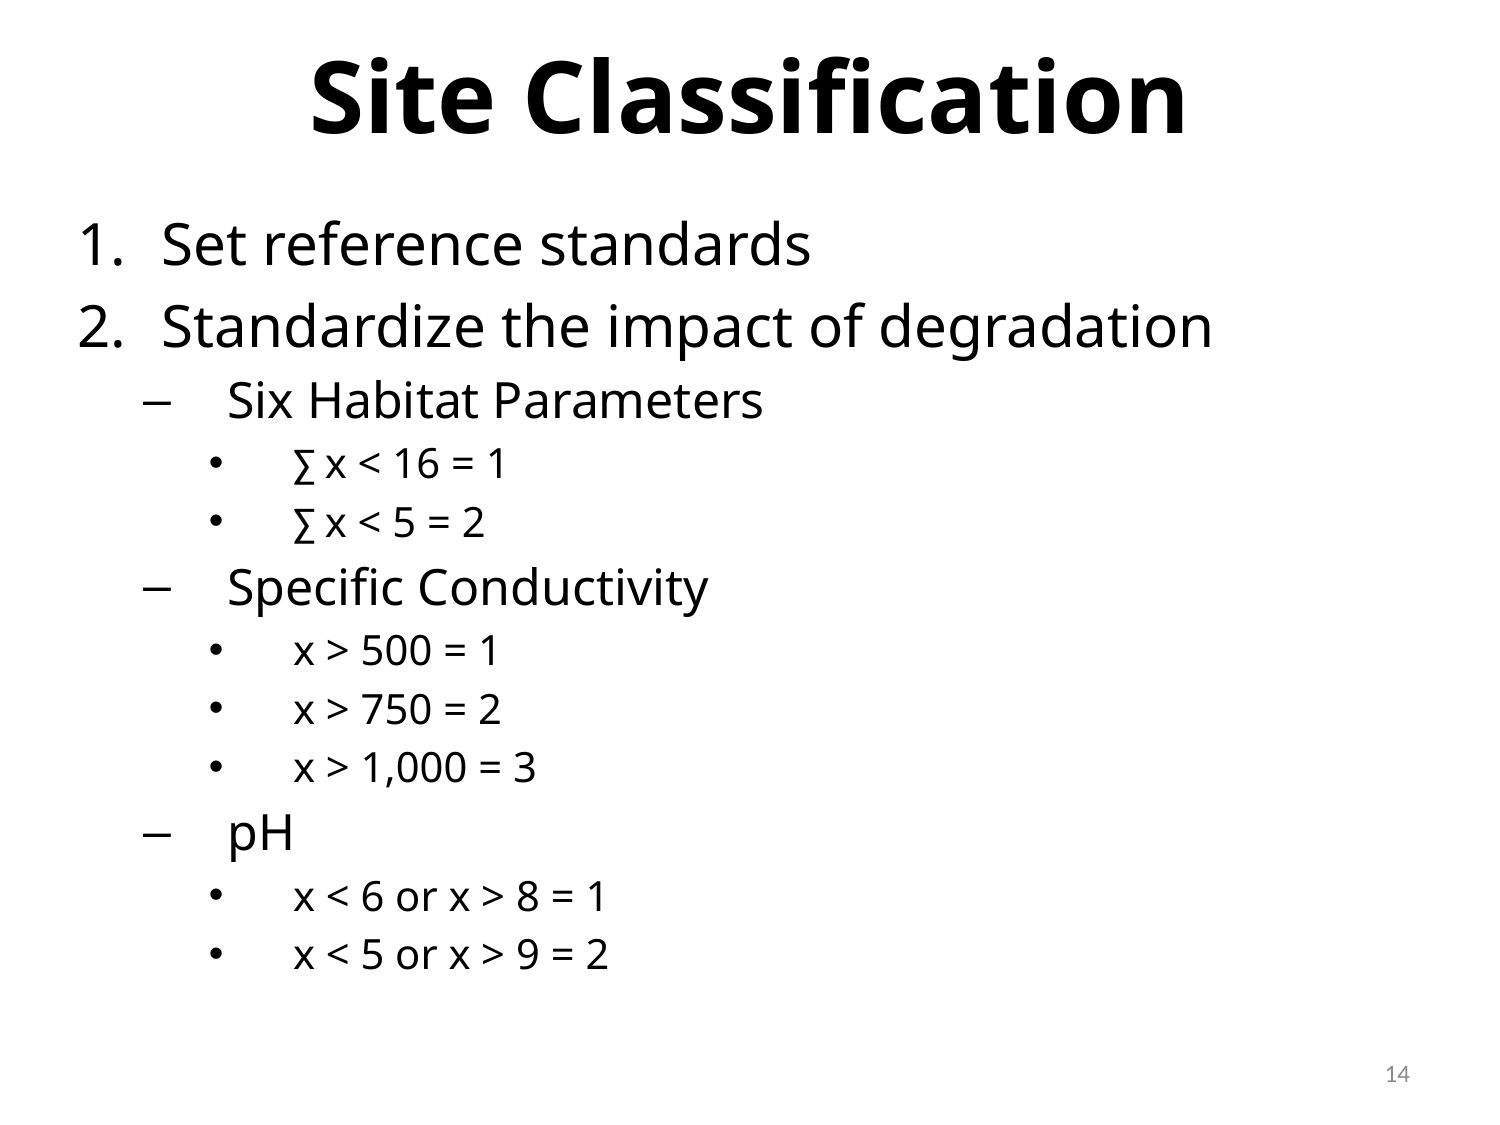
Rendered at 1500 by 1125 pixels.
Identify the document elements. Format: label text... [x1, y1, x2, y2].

text_box Site Classification [74, 0, 1425, 188]
slide_number 14 [1074, 1042, 1425, 1103]
list Set reference standards Standardize the impact of degradation Six Habitat Parameters ∑ x < 16 = 1 ∑ x < 5 = 2 Specific Conductivity x > 500 = 1 x > 750 = 2 x > 1,000 = 3 pH x < 6 or x > 8 = 1 x < 5 or x > 9 = 2 [62, 200, 1450, 1063]
